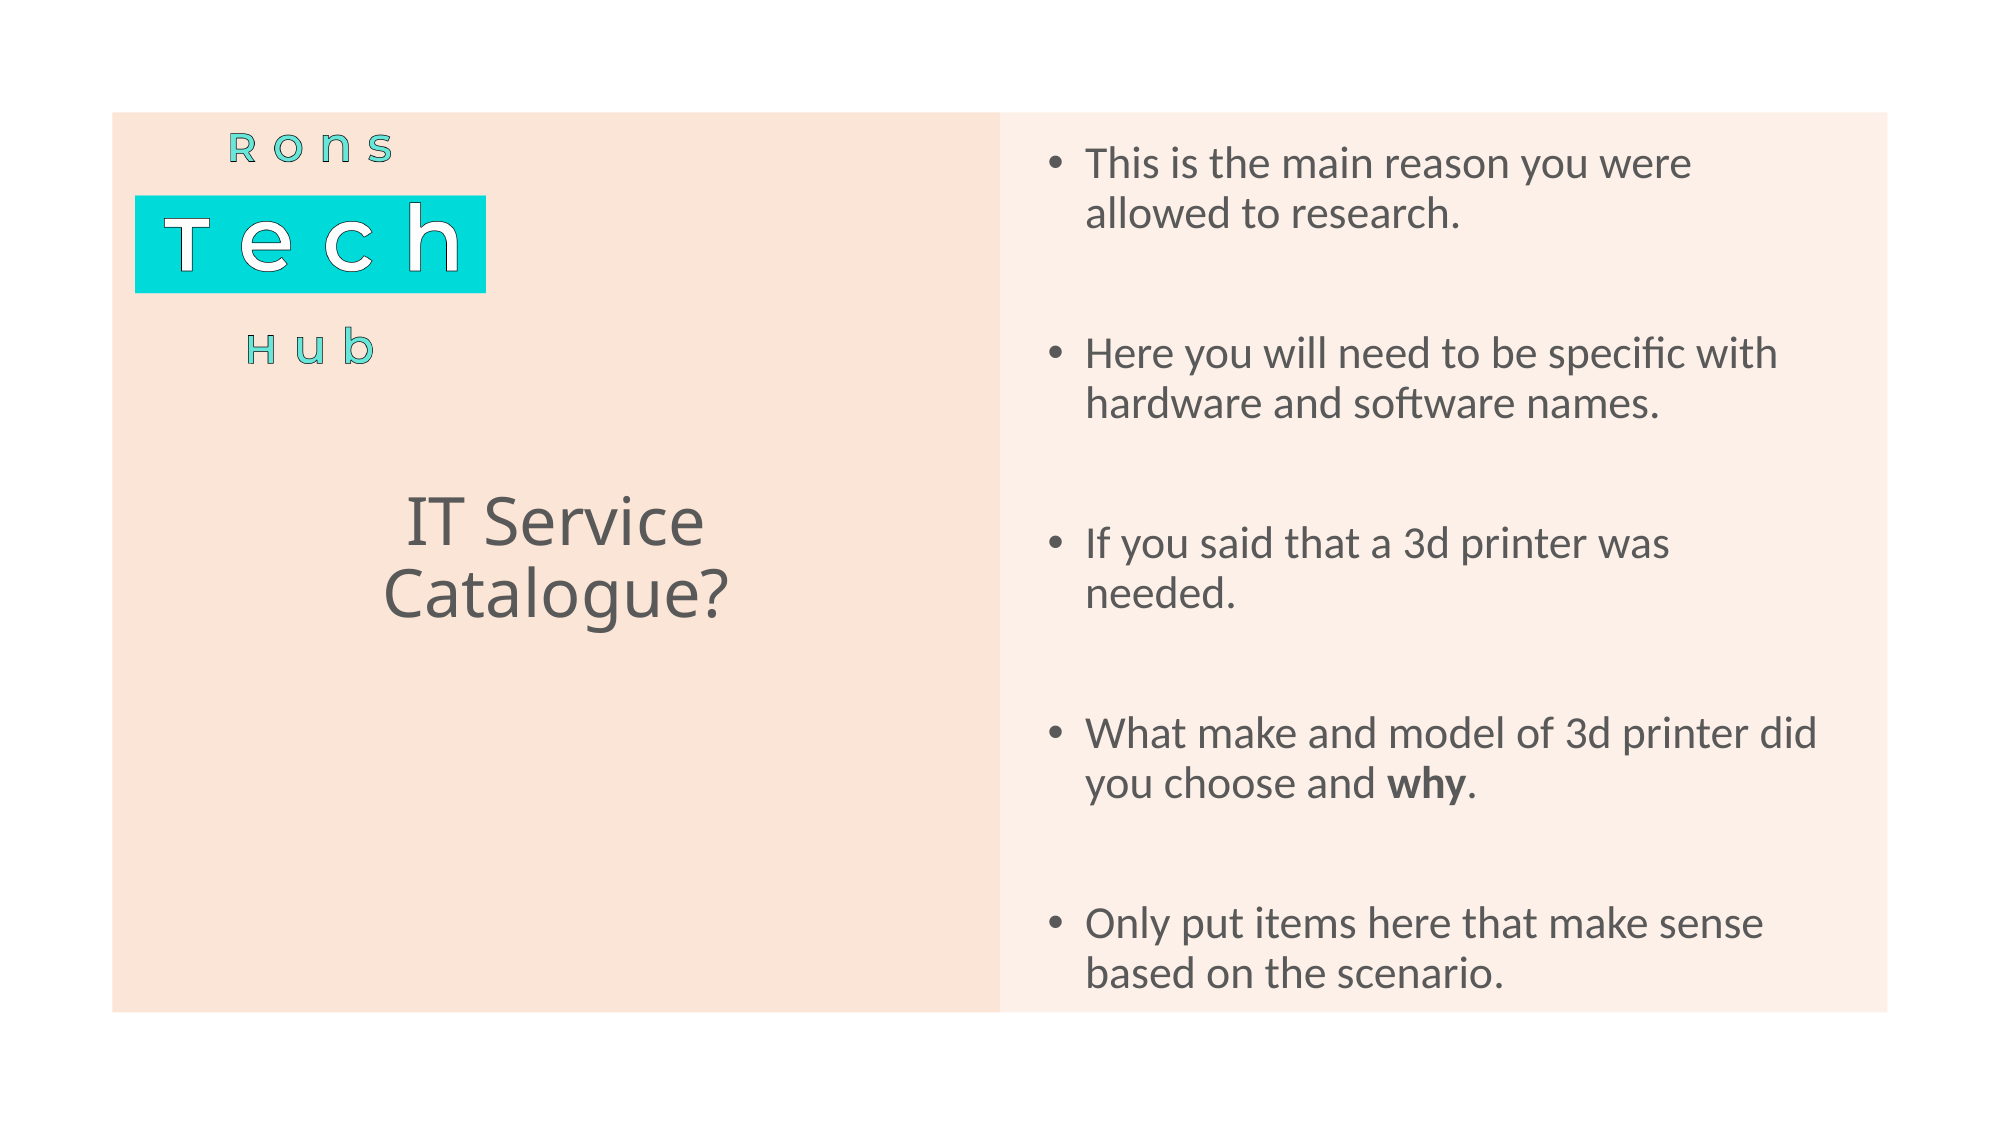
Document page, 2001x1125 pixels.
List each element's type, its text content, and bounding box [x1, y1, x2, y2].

picture [135, 65, 486, 423]
text_box [111, 111, 999, 1013]
text_box [999, 111, 1888, 1013]
text_box [0, 0, 2000, 1125]
title IT Service Catalogue? [267, 219, 845, 900]
list This is the main reason you were allowed to research. Here you will need to be specific with hardware and software names. If you said that a 3d printer was needed. What make and model of 3d printer did you choose and why. Only put items here that make sense based on the scenario. [1032, 130, 1842, 1007]
